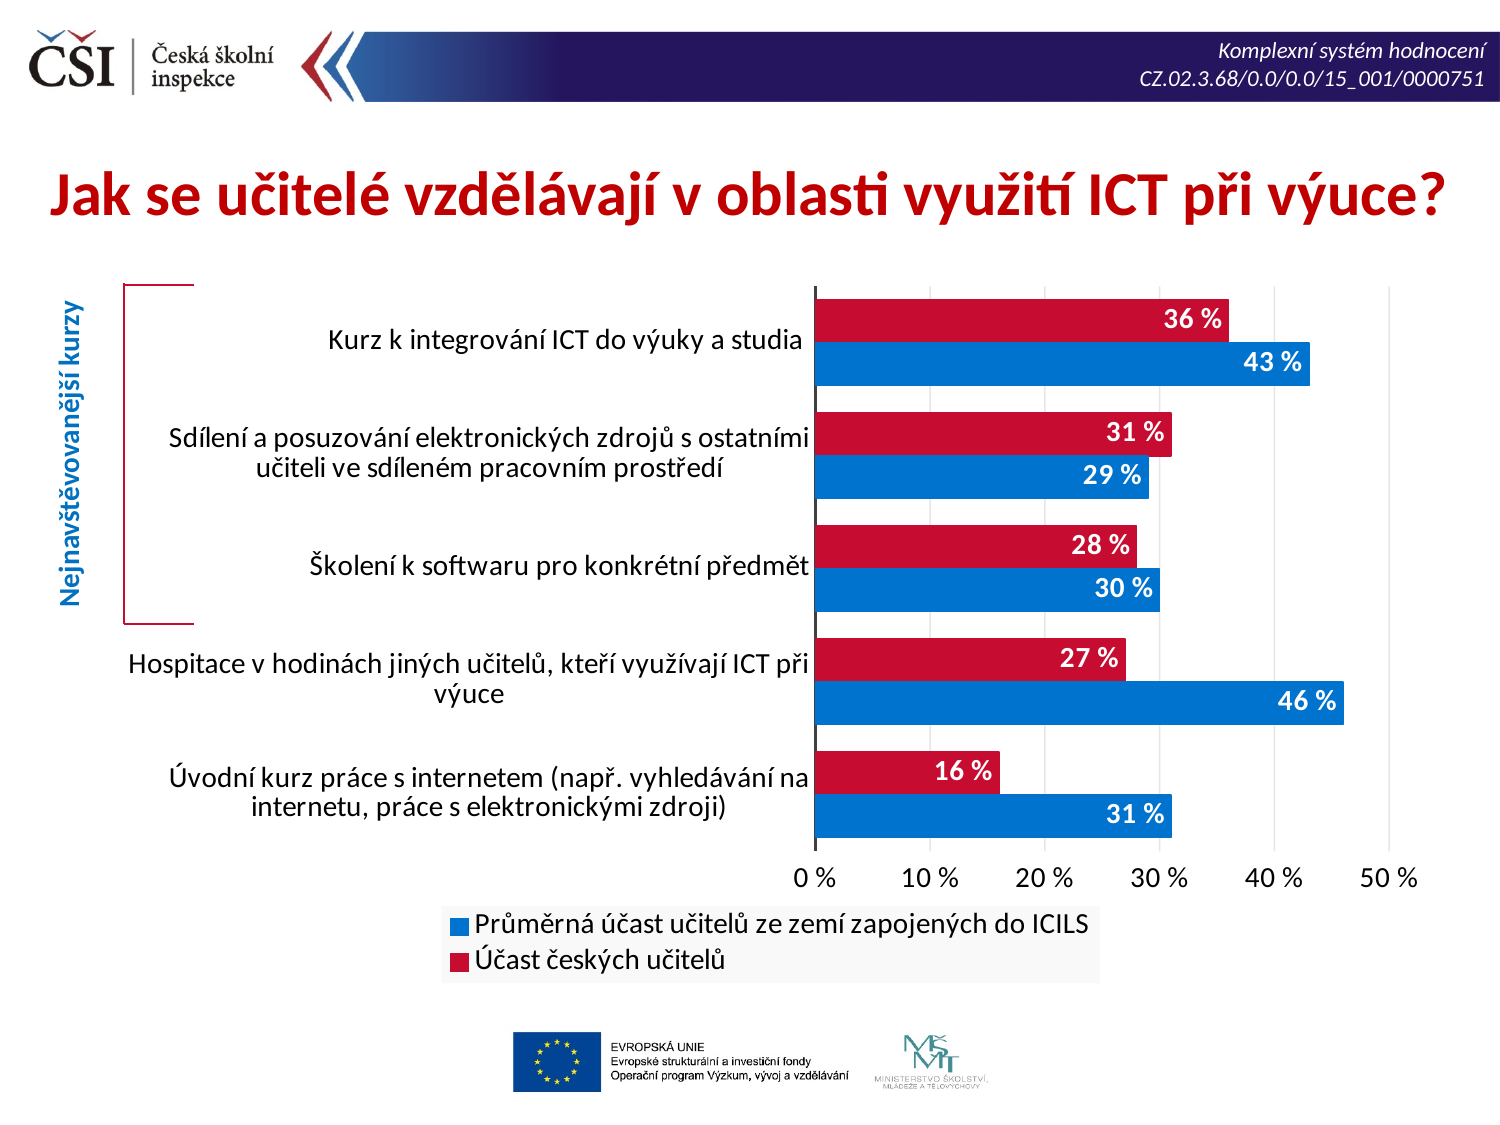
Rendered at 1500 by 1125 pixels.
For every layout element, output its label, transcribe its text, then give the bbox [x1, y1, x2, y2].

picture [29, 30, 1500, 102]
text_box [123, 282, 195, 625]
list Jak se učitelé vzdělávají v oblasti využití ICT při výuce? [29, 113, 1471, 268]
picture [483, 1002, 1017, 1121]
text_box Nejnavštěvovanější kurzy [34, 262, 101, 646]
chart [112, 264, 1429, 984]
